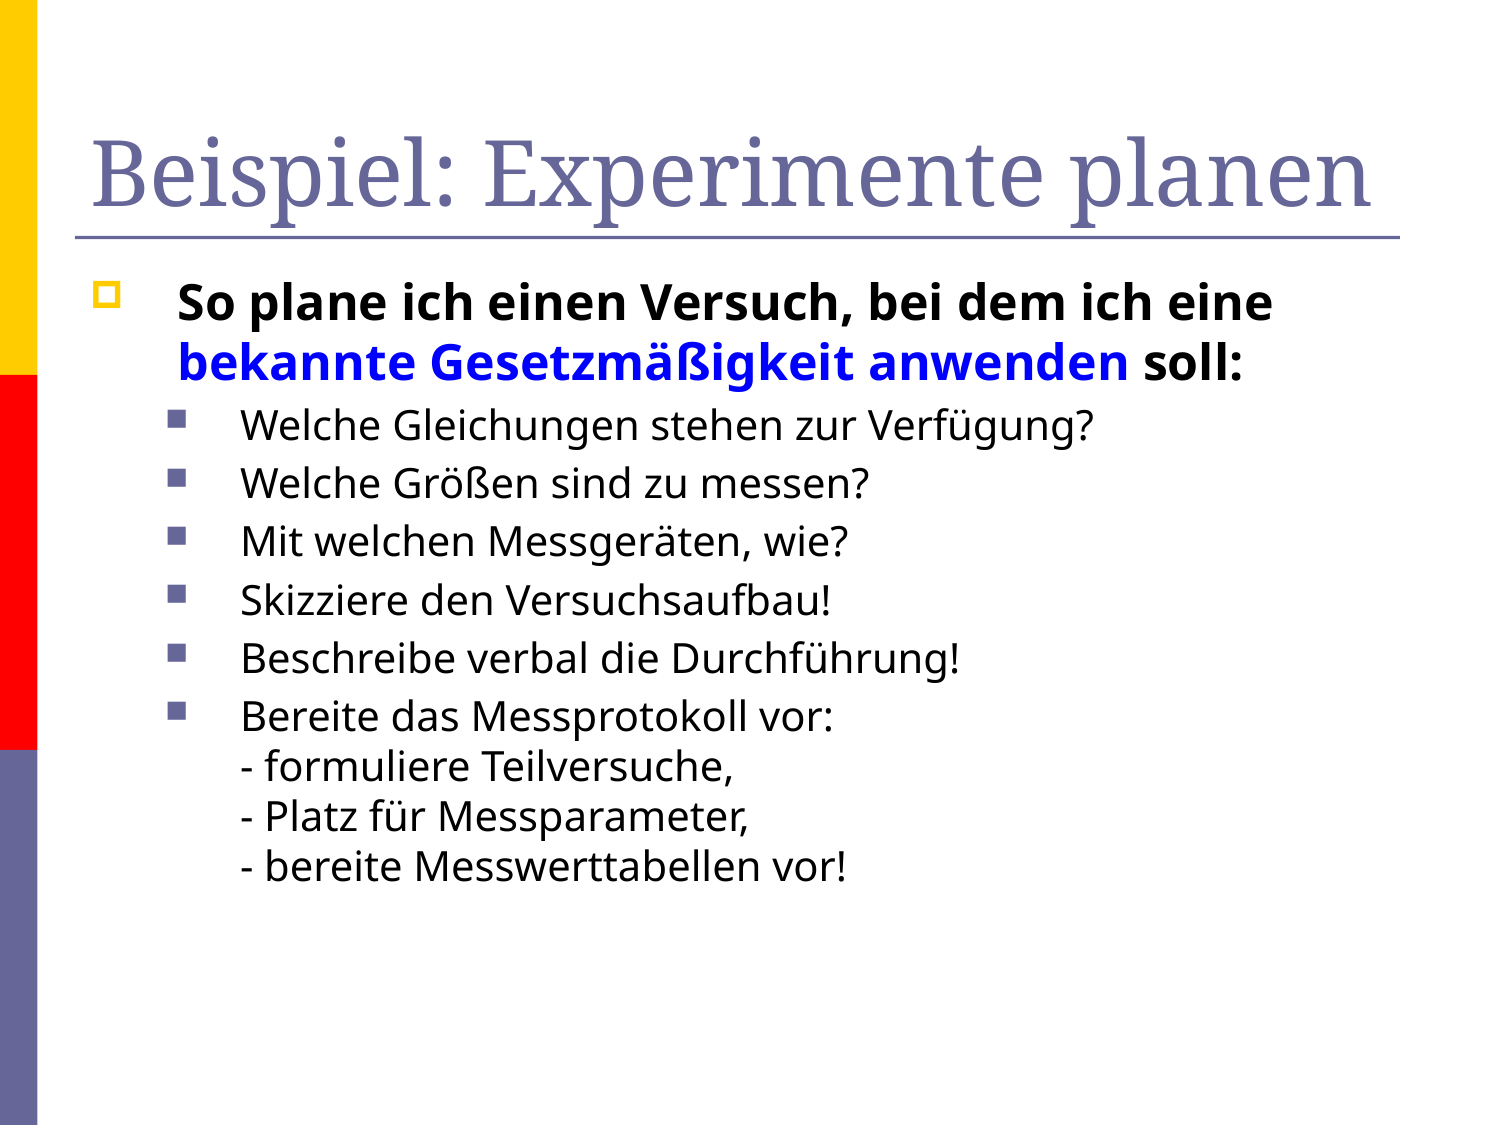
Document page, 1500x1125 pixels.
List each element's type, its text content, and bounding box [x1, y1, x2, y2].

list So plane ich einen Versuch, bei dem ich eine bekannte Gesetzmäßigkeit anwenden soll: Welche Gleichungen stehen zur Verfügung? Welche Größen sind zu messen? Mit welchen Messgeräten, wie? Skizziere den Versuchsaufbau! Beschreibe verbal die Durchführung! Bereite das Messprotokoll vor: - formuliere Teilversuche, - Platz für Messparameter, - bereite Messwerttabellen vor! [75, 262, 1425, 1006]
title Beispiel: Experimente planen [75, 45, 1425, 233]
